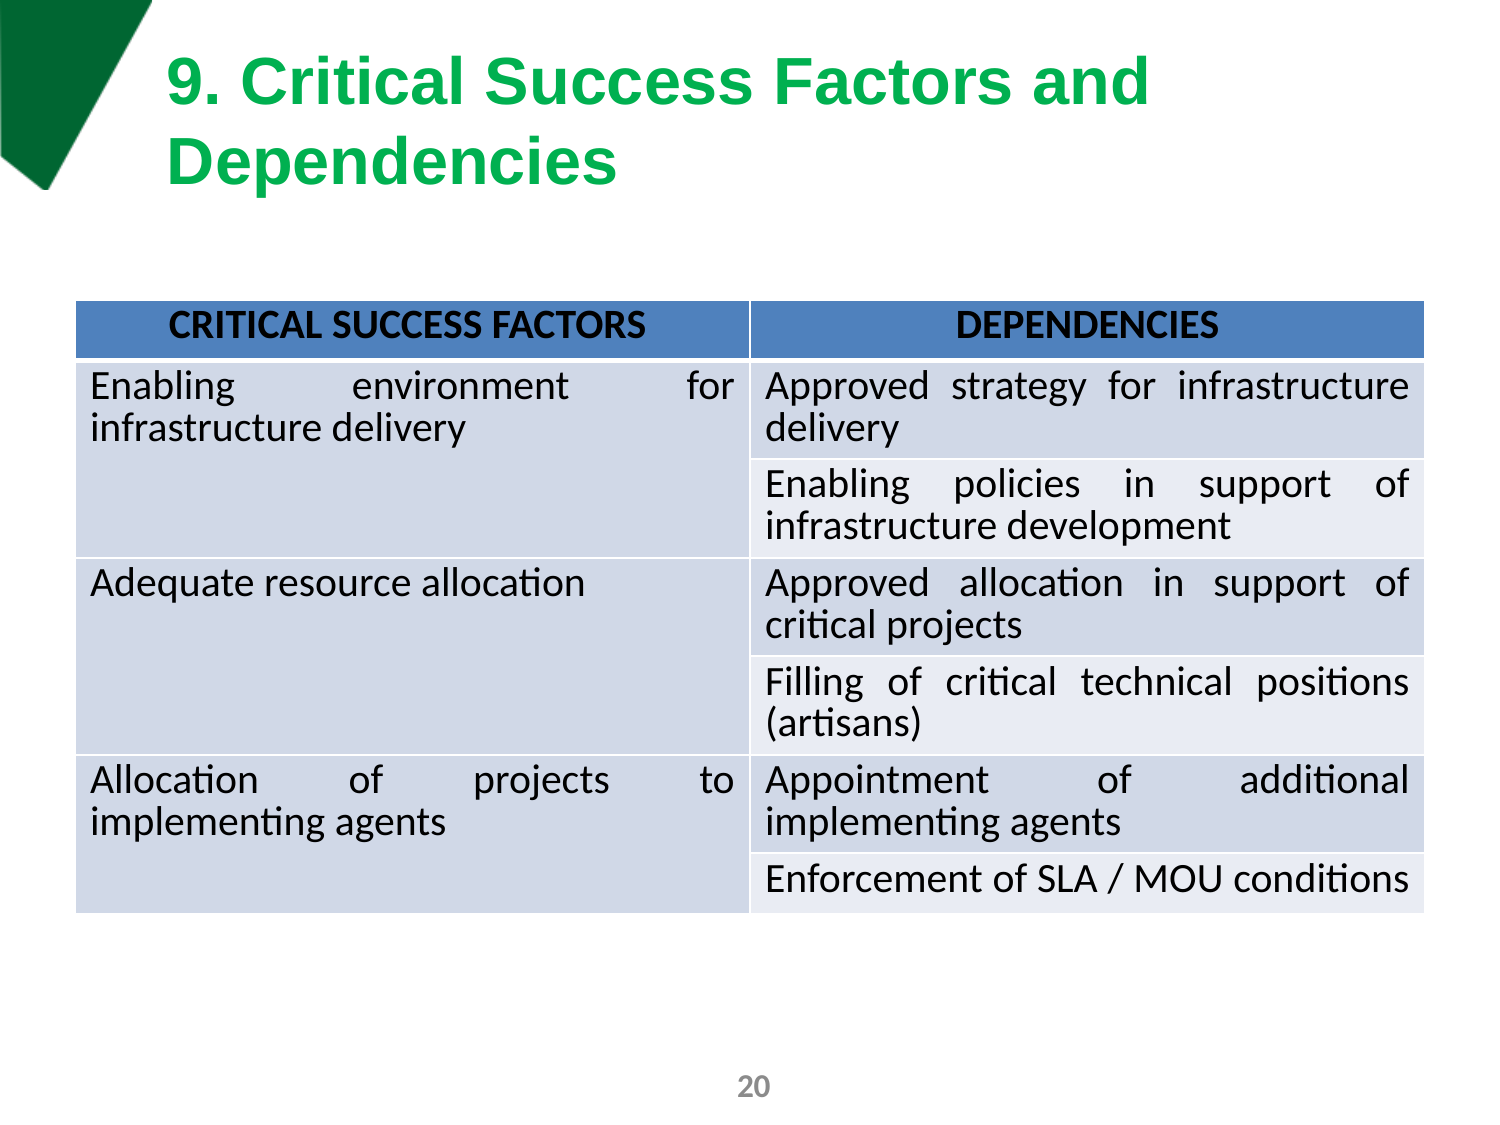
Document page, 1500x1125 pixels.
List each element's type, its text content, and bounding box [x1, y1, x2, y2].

table_cell Adequate resource allocation [76, 559, 749, 754]
slide_number 20 [435, 1054, 786, 1115]
text_box 9. Critical Success Factors and Dependencies [152, 30, 1465, 206]
table_cell Enabling environment for infrastructure delivery [76, 363, 749, 557]
table_cell Appointment of additional implementing agents [751, 756, 1424, 852]
table_cell Approved allocation in support of critical projects [751, 559, 1424, 655]
table_cell Enforcement of SLA / MOU conditions [751, 854, 1424, 913]
table_header CRITICAL SUCCESS FACTORS [76, 301, 749, 358]
table_cell Enabling policies in support of infrastructure development [751, 460, 1424, 557]
table_cell Filling of critical technical positions (artisans) [751, 657, 1424, 754]
picture [0, 0, 153, 190]
table_cell Approved strategy for infrastructure delivery [751, 363, 1424, 458]
table_cell Allocation of projects to implementing agents [76, 756, 749, 913]
table_header DEPENDENCIES [751, 301, 1424, 358]
